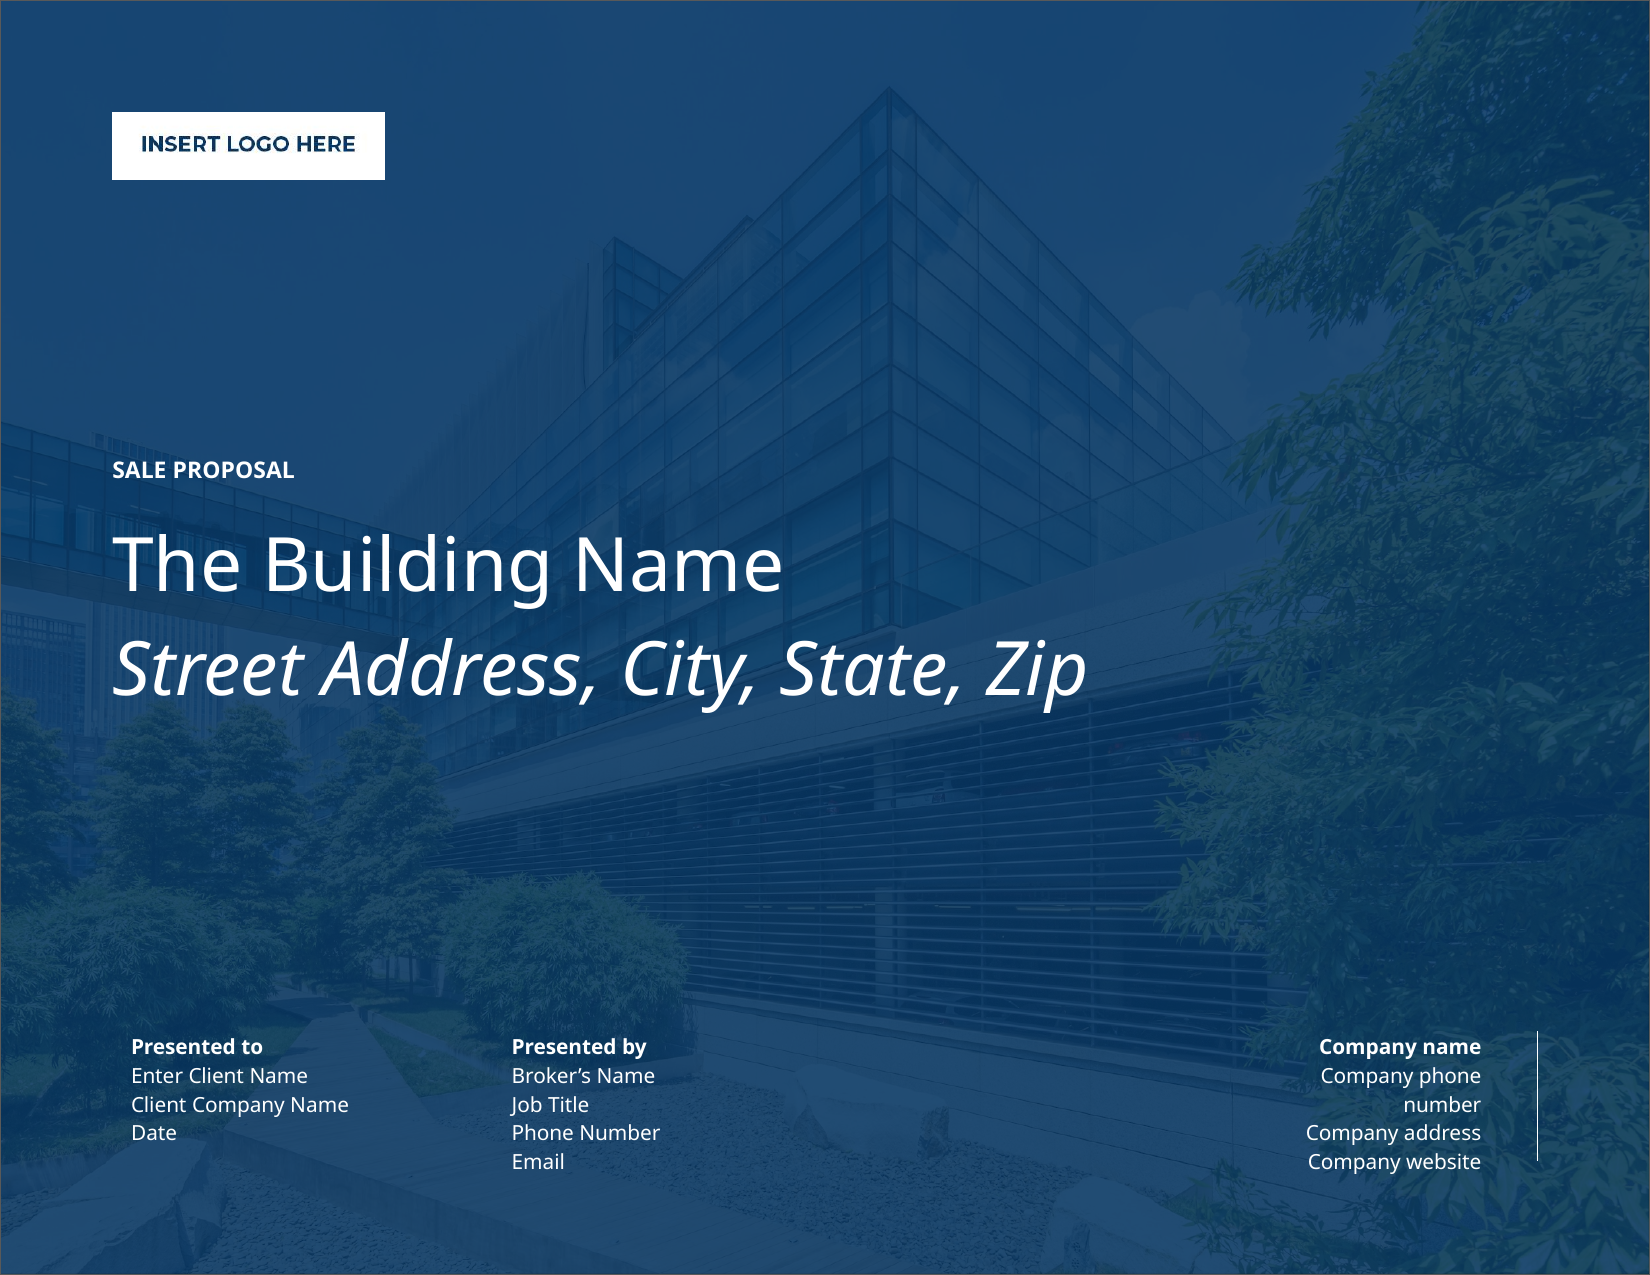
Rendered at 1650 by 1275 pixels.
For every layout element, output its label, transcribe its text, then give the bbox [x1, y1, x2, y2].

subtitle Presented by Broker’s Name Job Title Phone Number Email [493, 1011, 859, 1163]
text_box [0, 0, 1650, 1275]
subtitle SALE PROPOSAL The Building Name Street Address, City, State, Zip [0, 179, 1285, 983]
subtitle Presented to Enter Client Name Client Company Name Date [112, 1011, 479, 1163]
picture [112, 112, 385, 180]
subtitle Company name Company phone number Company address Company website [1222, 1011, 1500, 1163]
